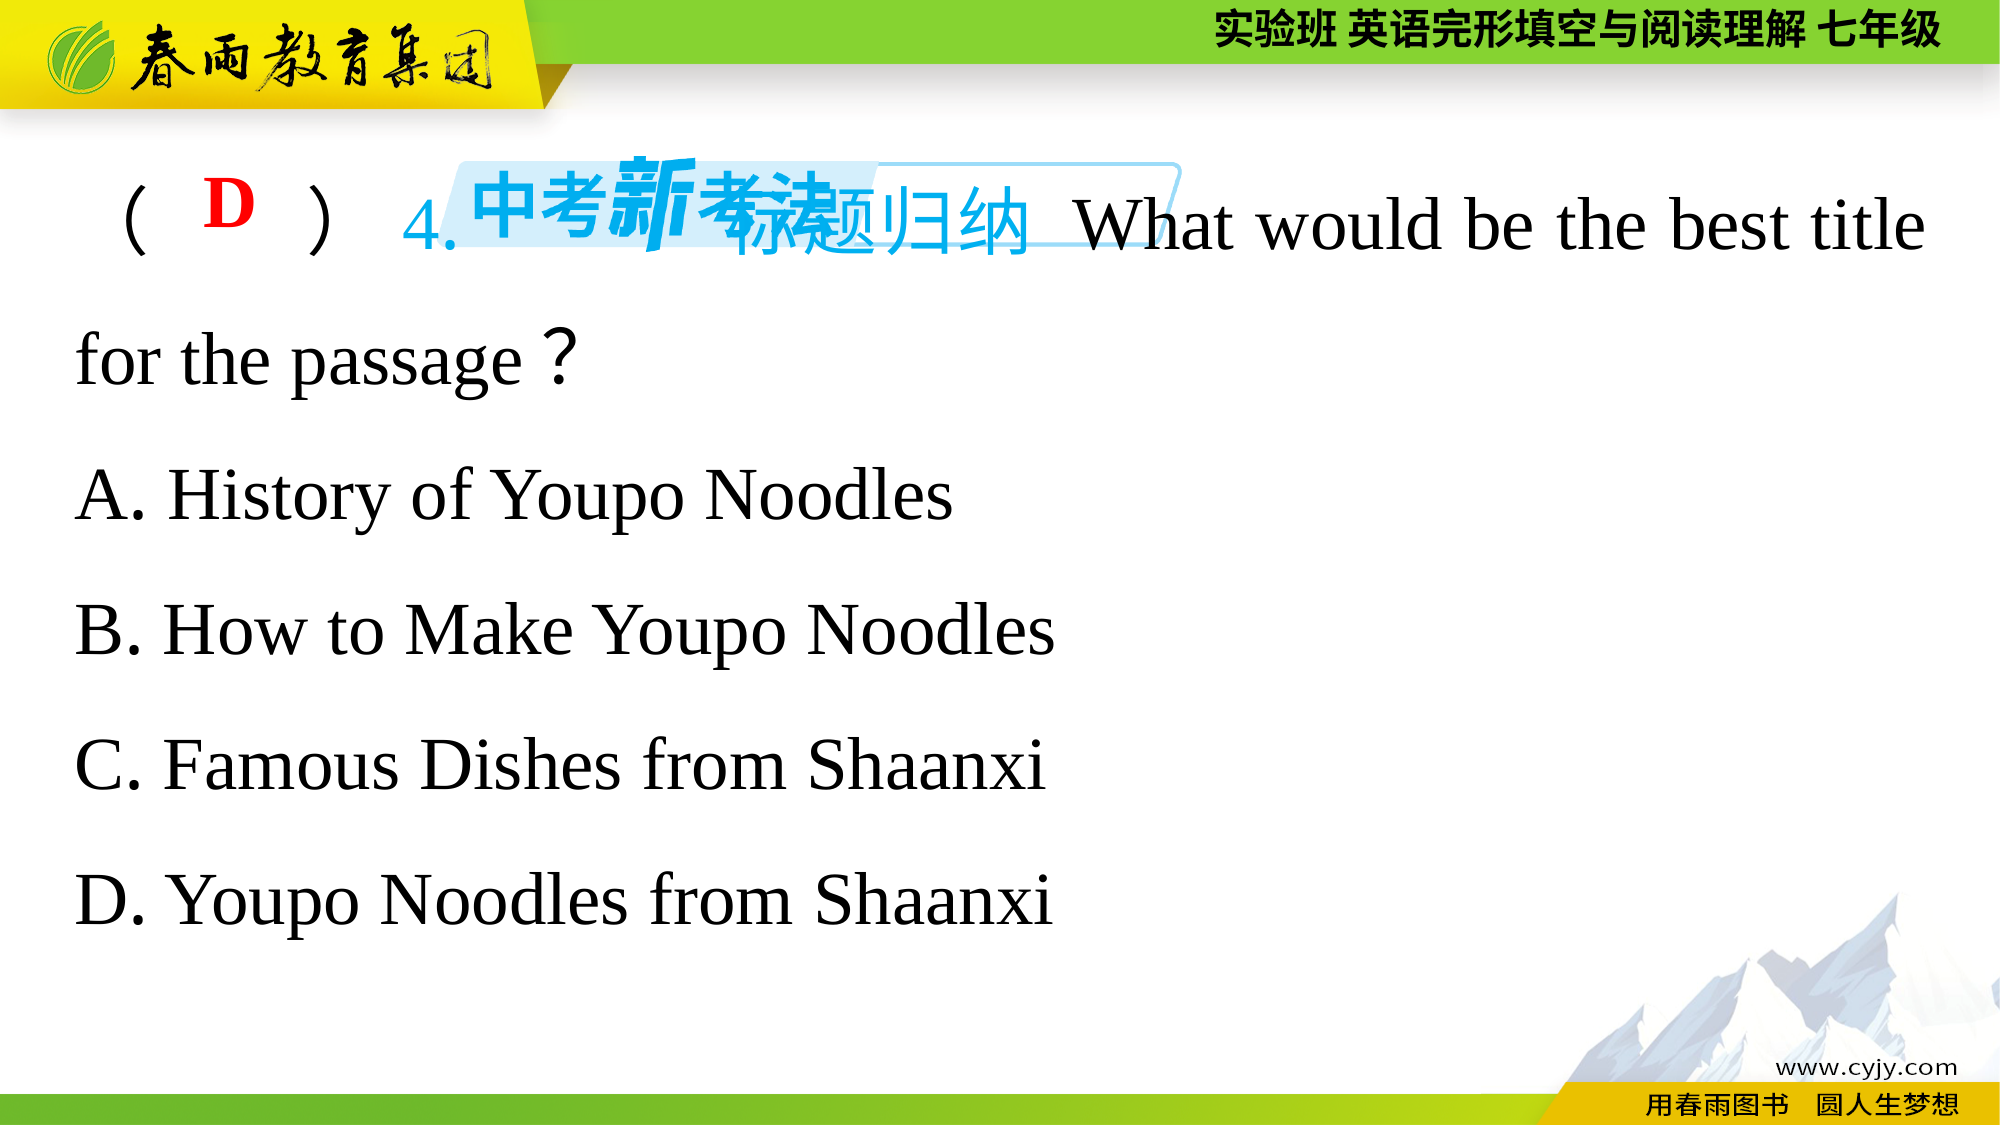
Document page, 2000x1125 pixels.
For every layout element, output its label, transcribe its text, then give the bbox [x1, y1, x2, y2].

list （ ）4. 标题归纳 What would be the best title for the passage？ A. History of Youpo Noodles B. How to Make Youpo Noodles C. Famous Dishes from Shaanxi D. Youpo Noodles from Shaanxi [59, 122, 1944, 956]
picture [0, 0, 2000, 1125]
